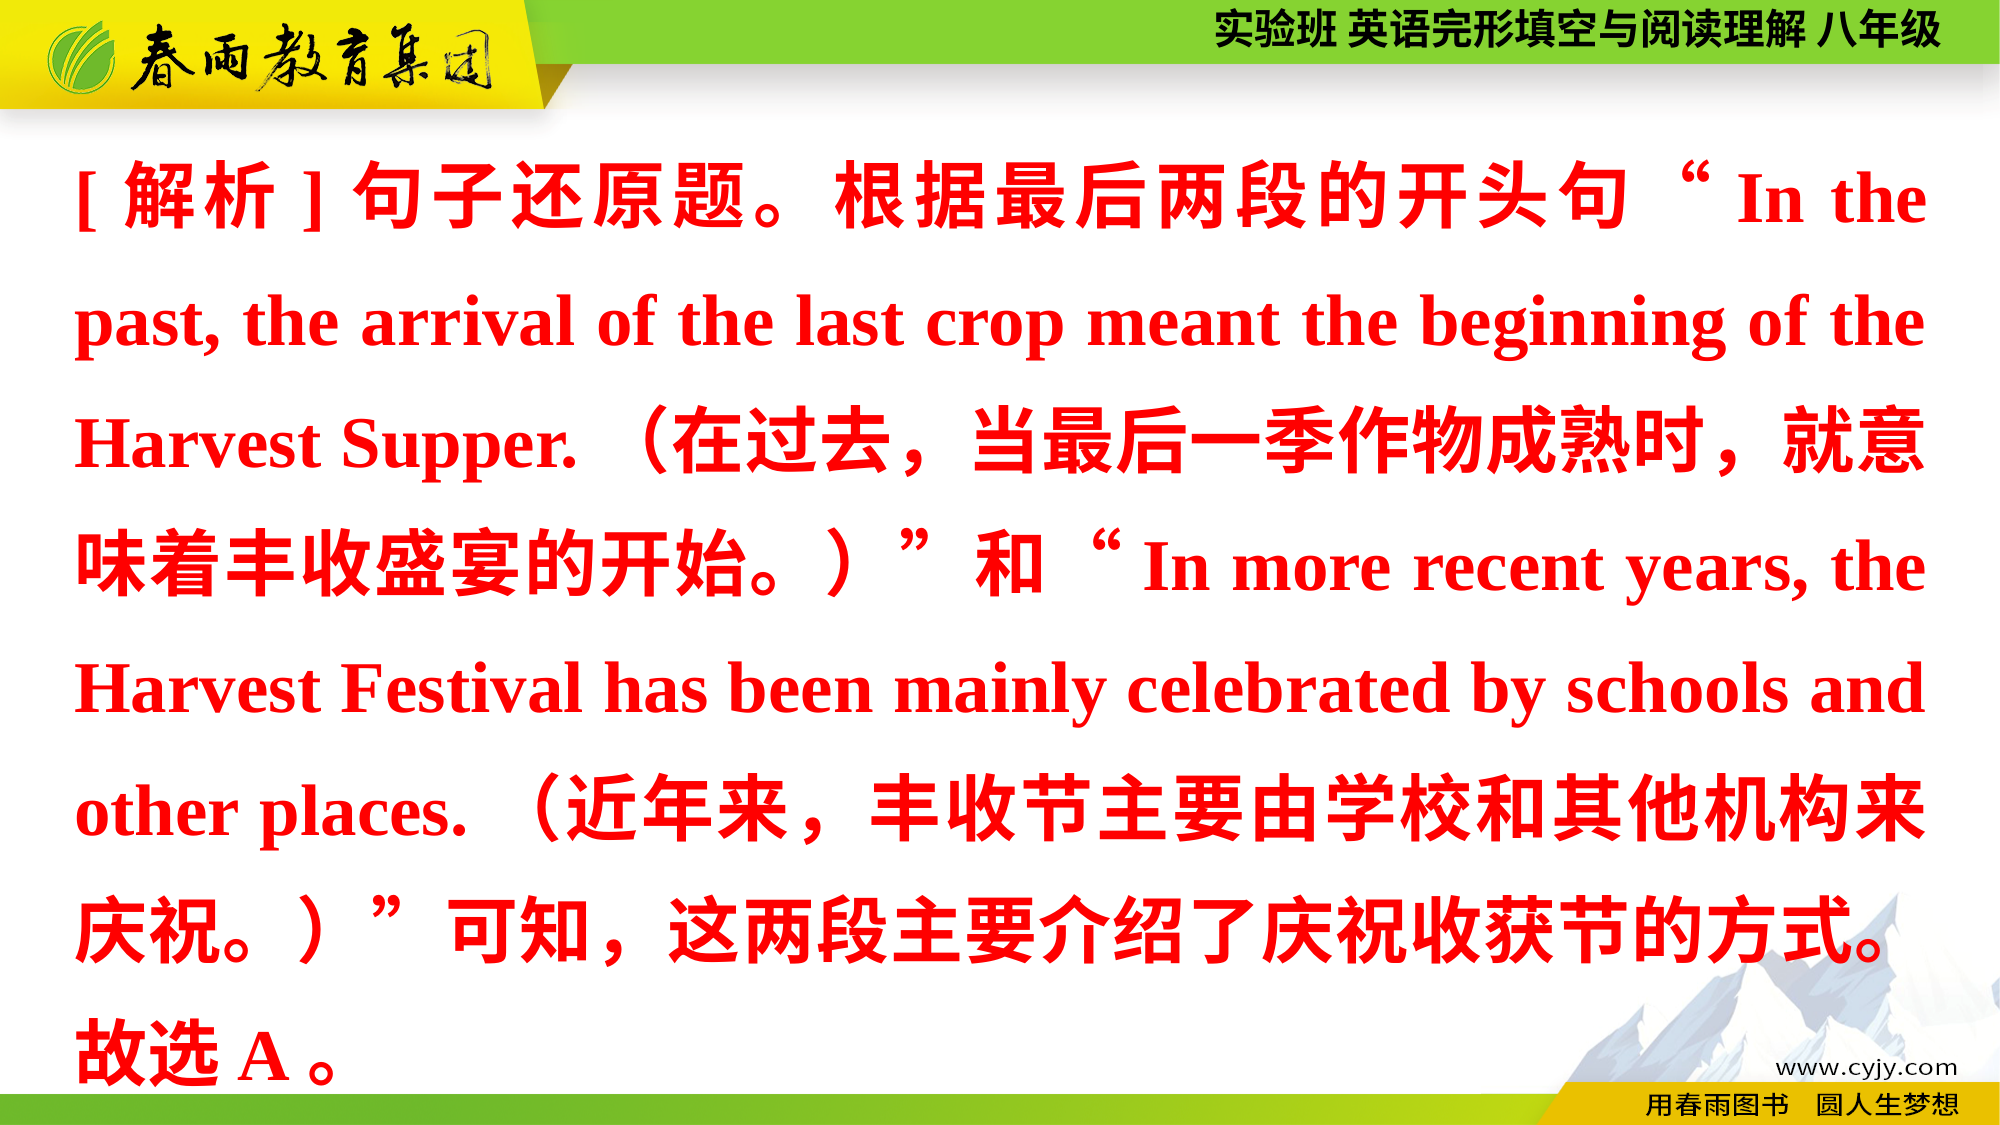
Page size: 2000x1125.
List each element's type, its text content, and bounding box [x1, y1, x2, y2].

picture [0, 0, 2000, 1125]
list [解析]句子还原题。根据最后两段的开头句“In the past, the arrival of the last crop meant the beginning of the Harvest Supper.（在过去，当最后一季作物成熟时，就意味着丰收盛宴的开始。）”和“In more recent years, the Harvest Festival has been mainly celebrated by schools and other places.（近年来，丰收节主要由学校和其他机构来庆祝。）”可知，这两段主要介绍了庆祝收获节的方式。故选A。 [59, 107, 1944, 1113]
